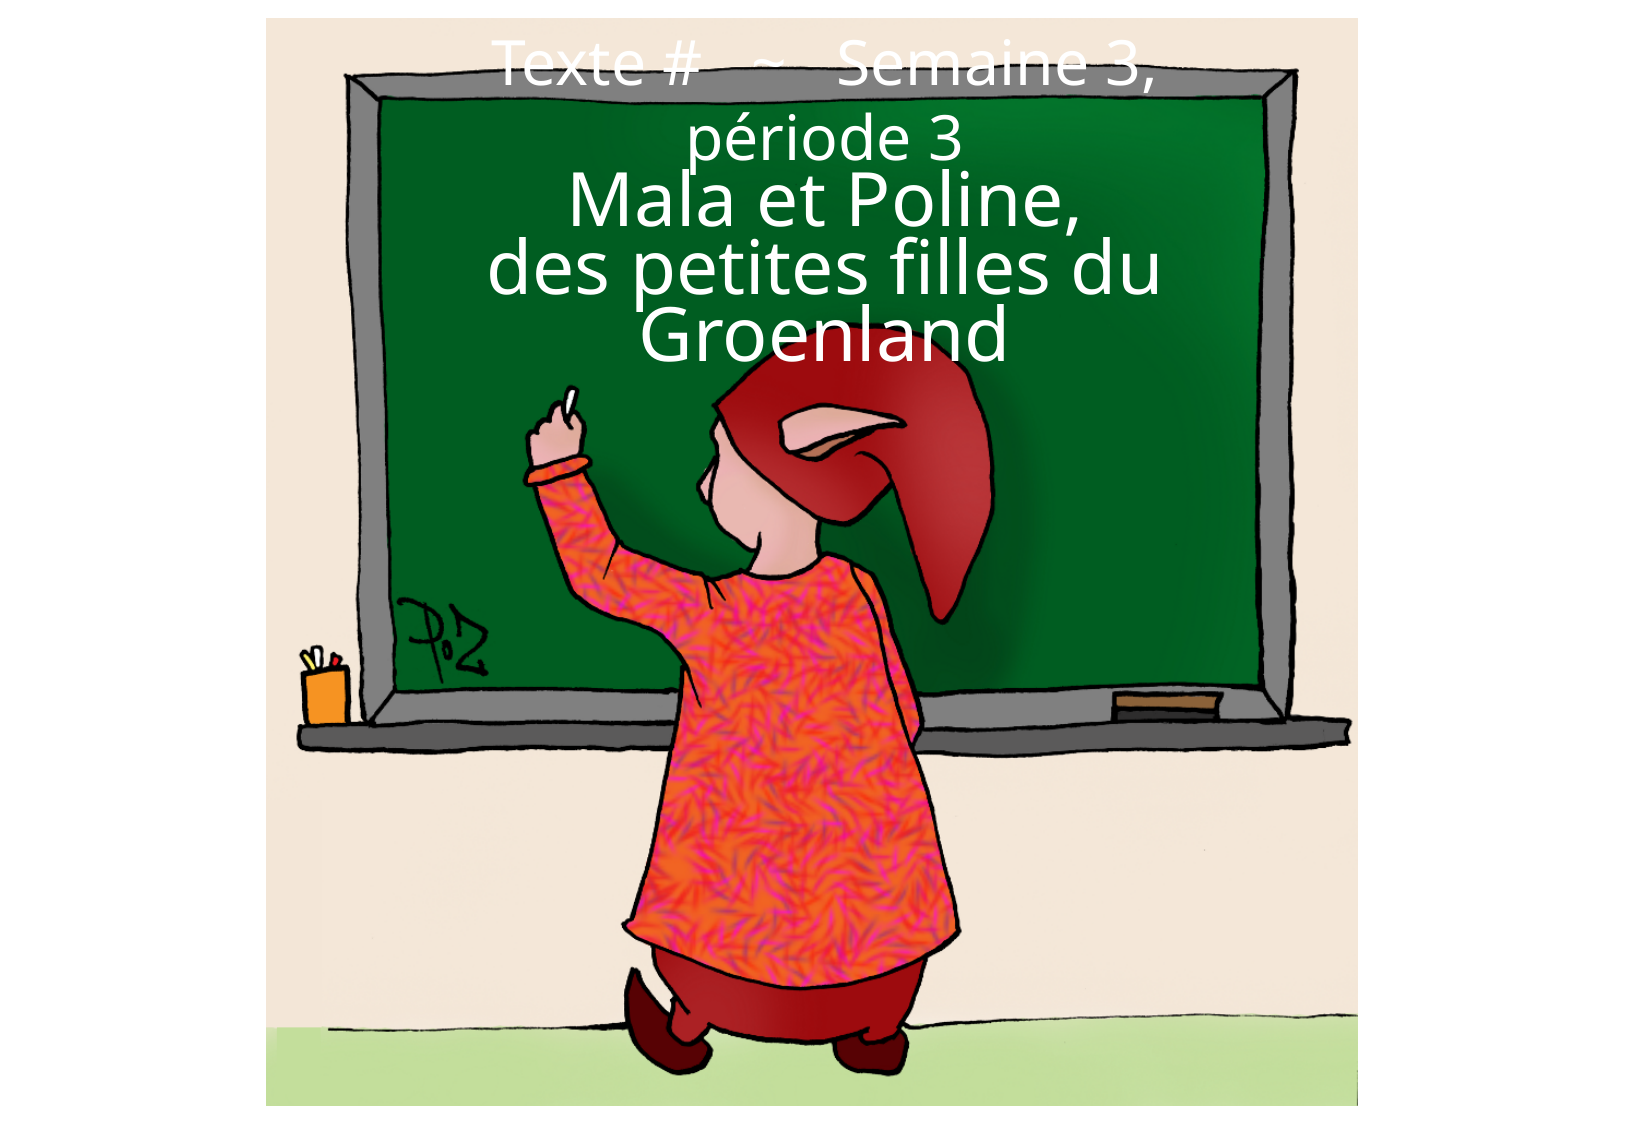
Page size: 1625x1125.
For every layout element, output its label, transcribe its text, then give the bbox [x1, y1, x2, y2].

text_box Texte # ~ Semaine 3, période 3 Mala et Poline, des petites filles du Groenland [377, 101, 1273, 297]
picture [266, 18, 1358, 1106]
